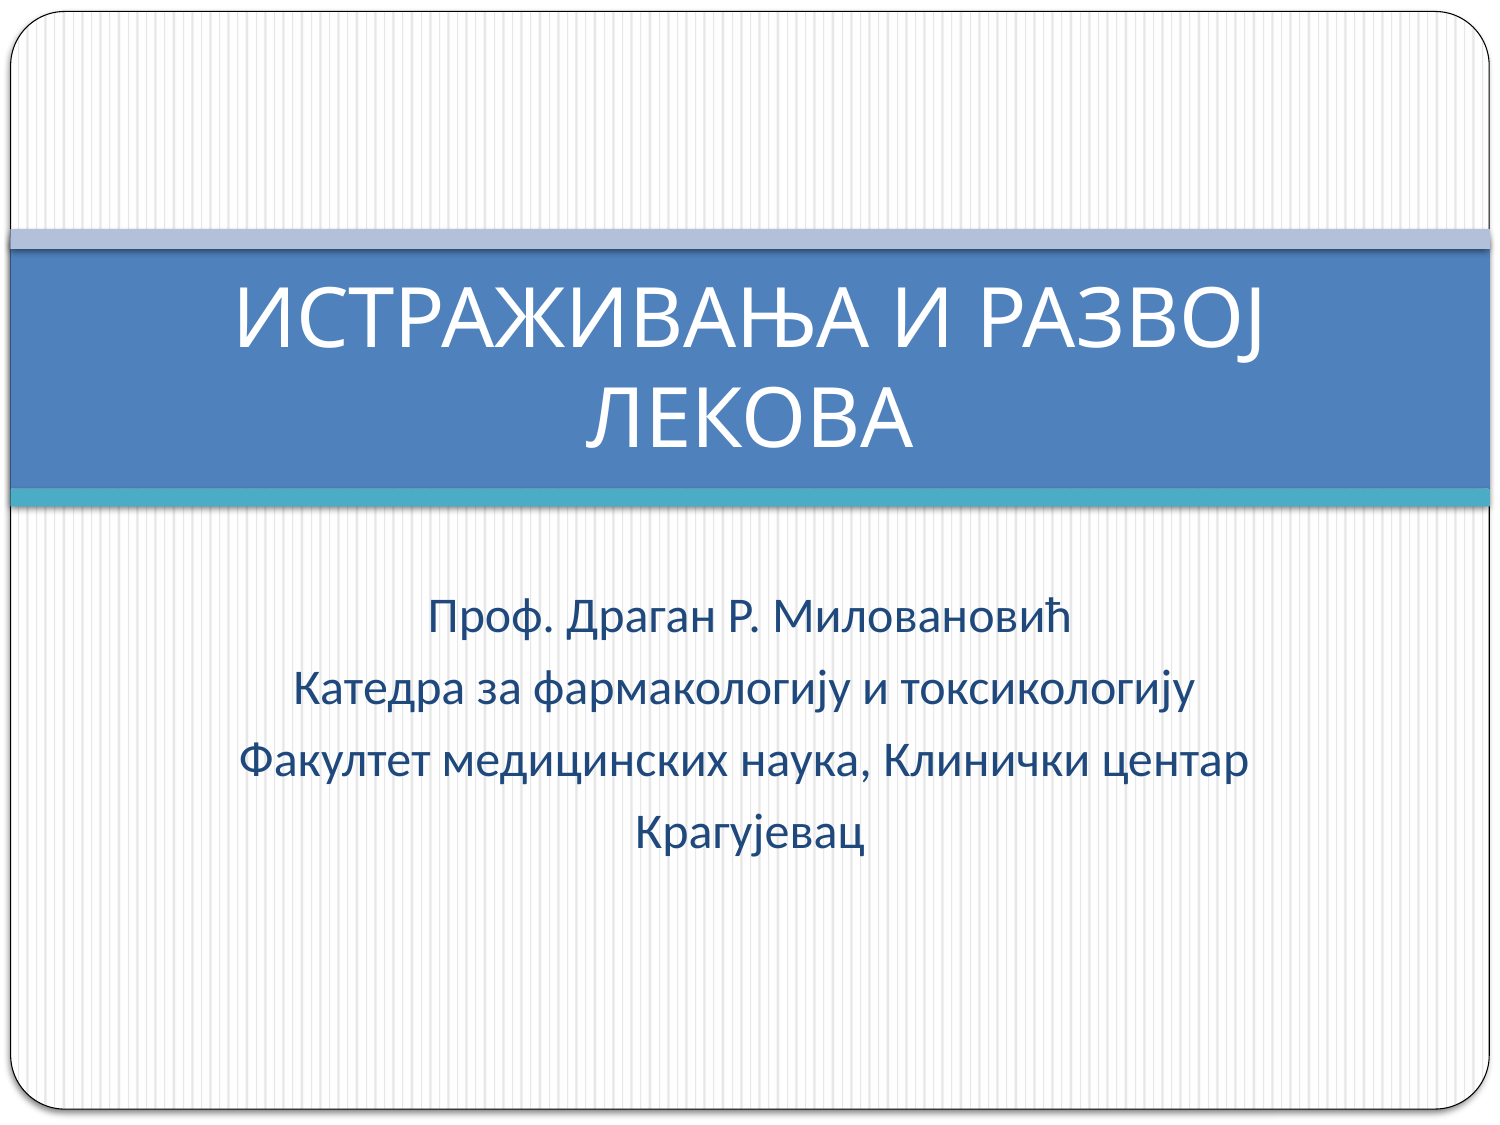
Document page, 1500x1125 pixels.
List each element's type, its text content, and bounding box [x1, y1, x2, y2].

title ИСТРАЖИВАЊА И РАЗВОЈ ЛЕКОВА [74, 246, 1426, 489]
subtitle Проф. Драган Р. Миловановић Катедра за фармакологију и токсикологију Факултет медицинских наука, Клинички центар Крагујевац [162, 574, 1338, 838]
